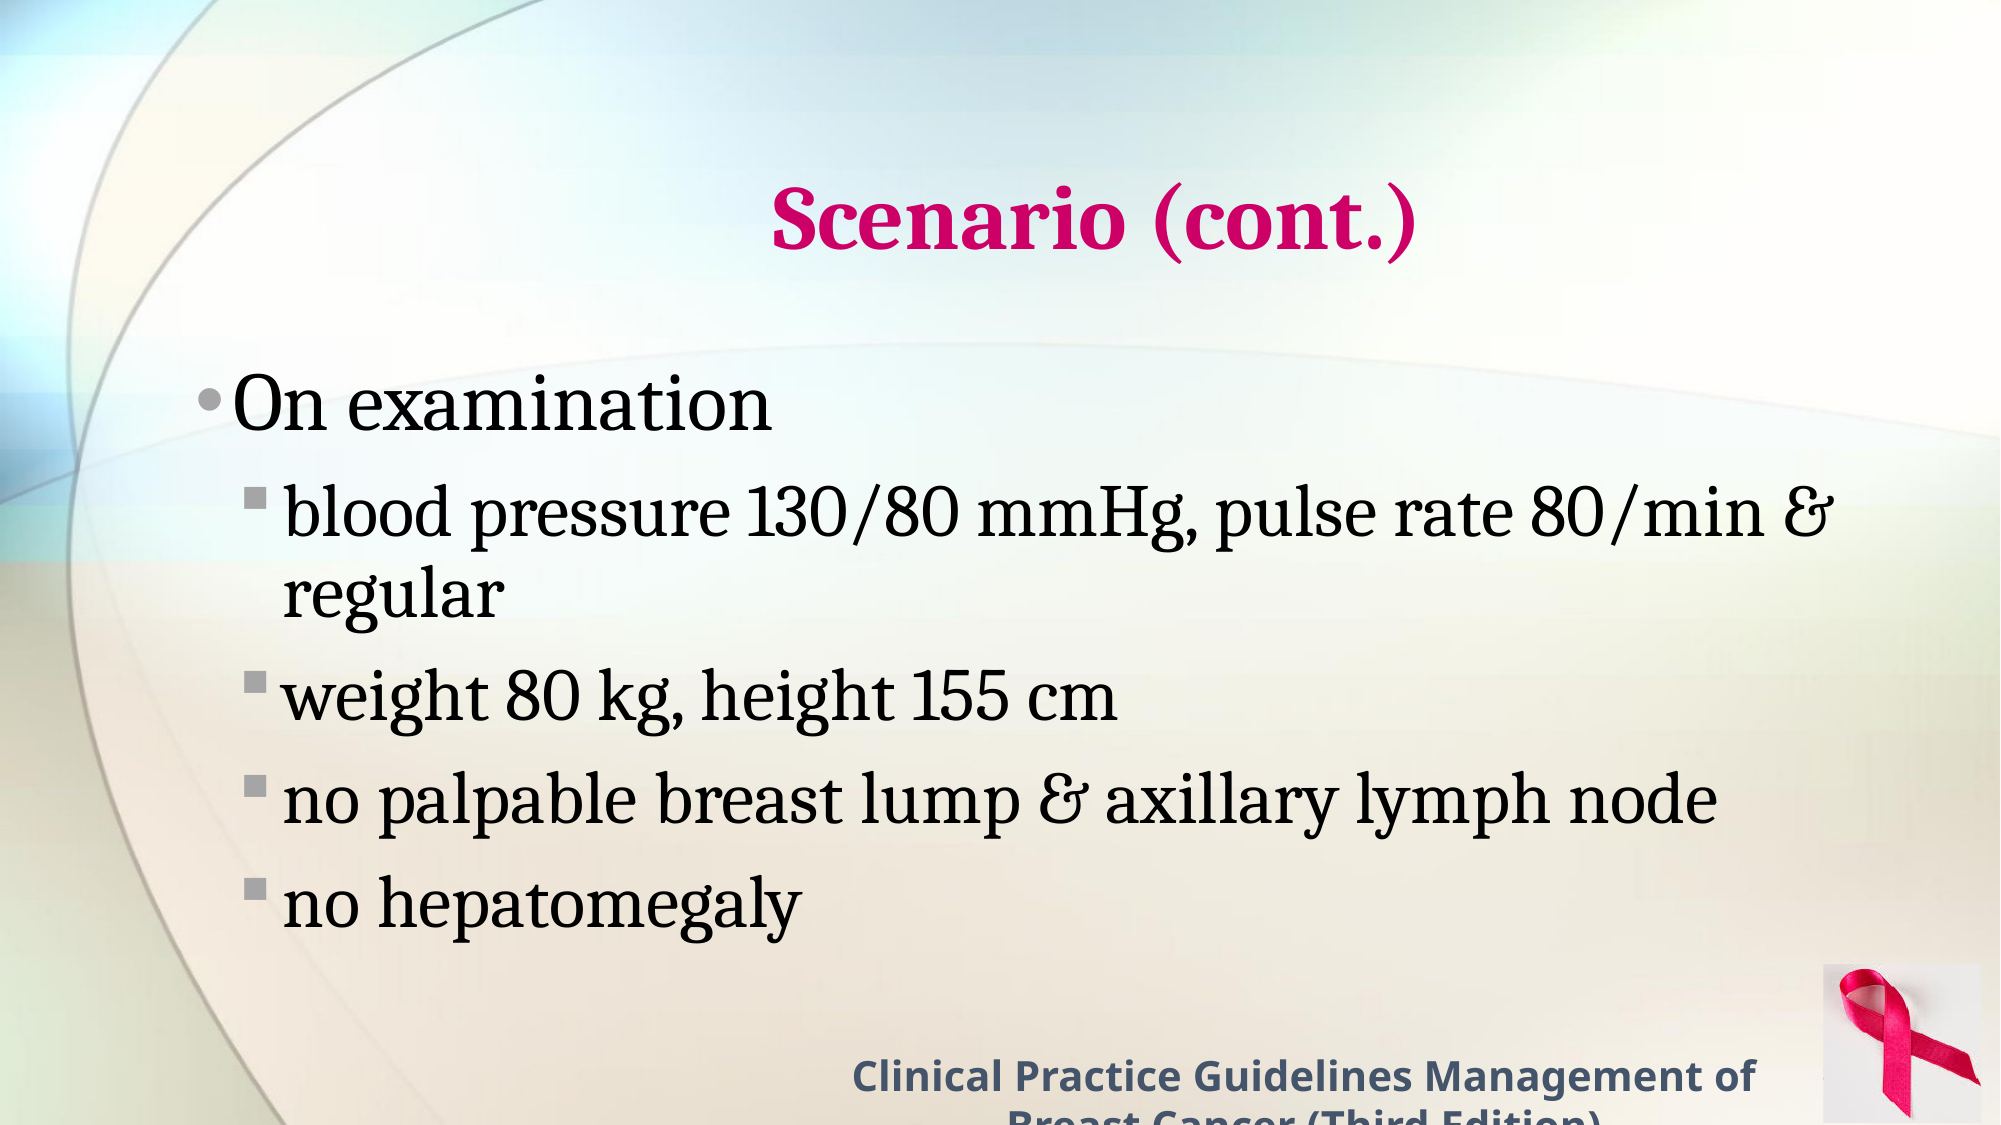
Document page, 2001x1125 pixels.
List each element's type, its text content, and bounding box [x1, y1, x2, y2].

picture [0, 0, 2001, 1125]
list On examination blood pressure 130/80 mmHg, pulse rate 80/min & regular weight 80 kg, height 155 cm no palpable breast lump & axillary lymph node no hepatomegaly [180, 351, 1863, 1023]
title Scenario (cont.) [357, 104, 1840, 322]
text_box Clinical Practice Guidelines Management of Breast Cancer (Third Edition) [788, 1042, 1820, 1125]
